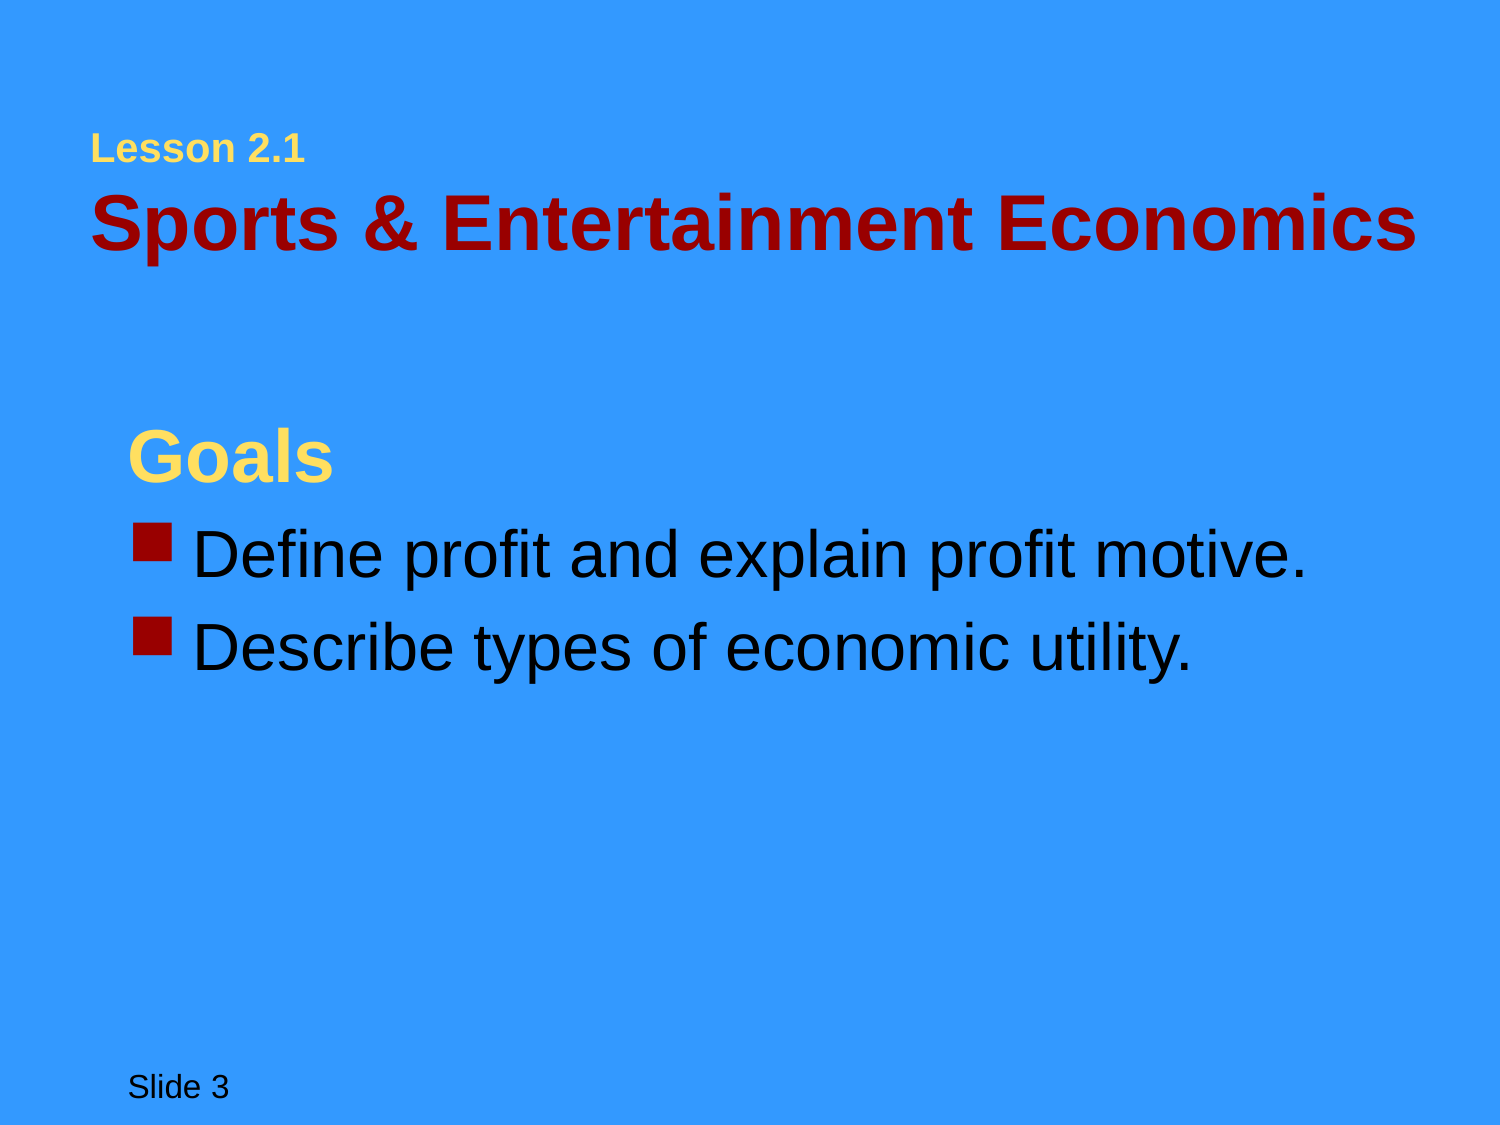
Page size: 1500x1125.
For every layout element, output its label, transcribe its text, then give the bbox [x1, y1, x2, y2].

title Lesson 2.1 Sports & Entertainment Economics [75, 99, 1463, 288]
slide_number Slide 3 [112, 1037, 425, 1113]
list Goals Define profit and explain profit motive. Describe types of economic utility. [112, 399, 1388, 975]
